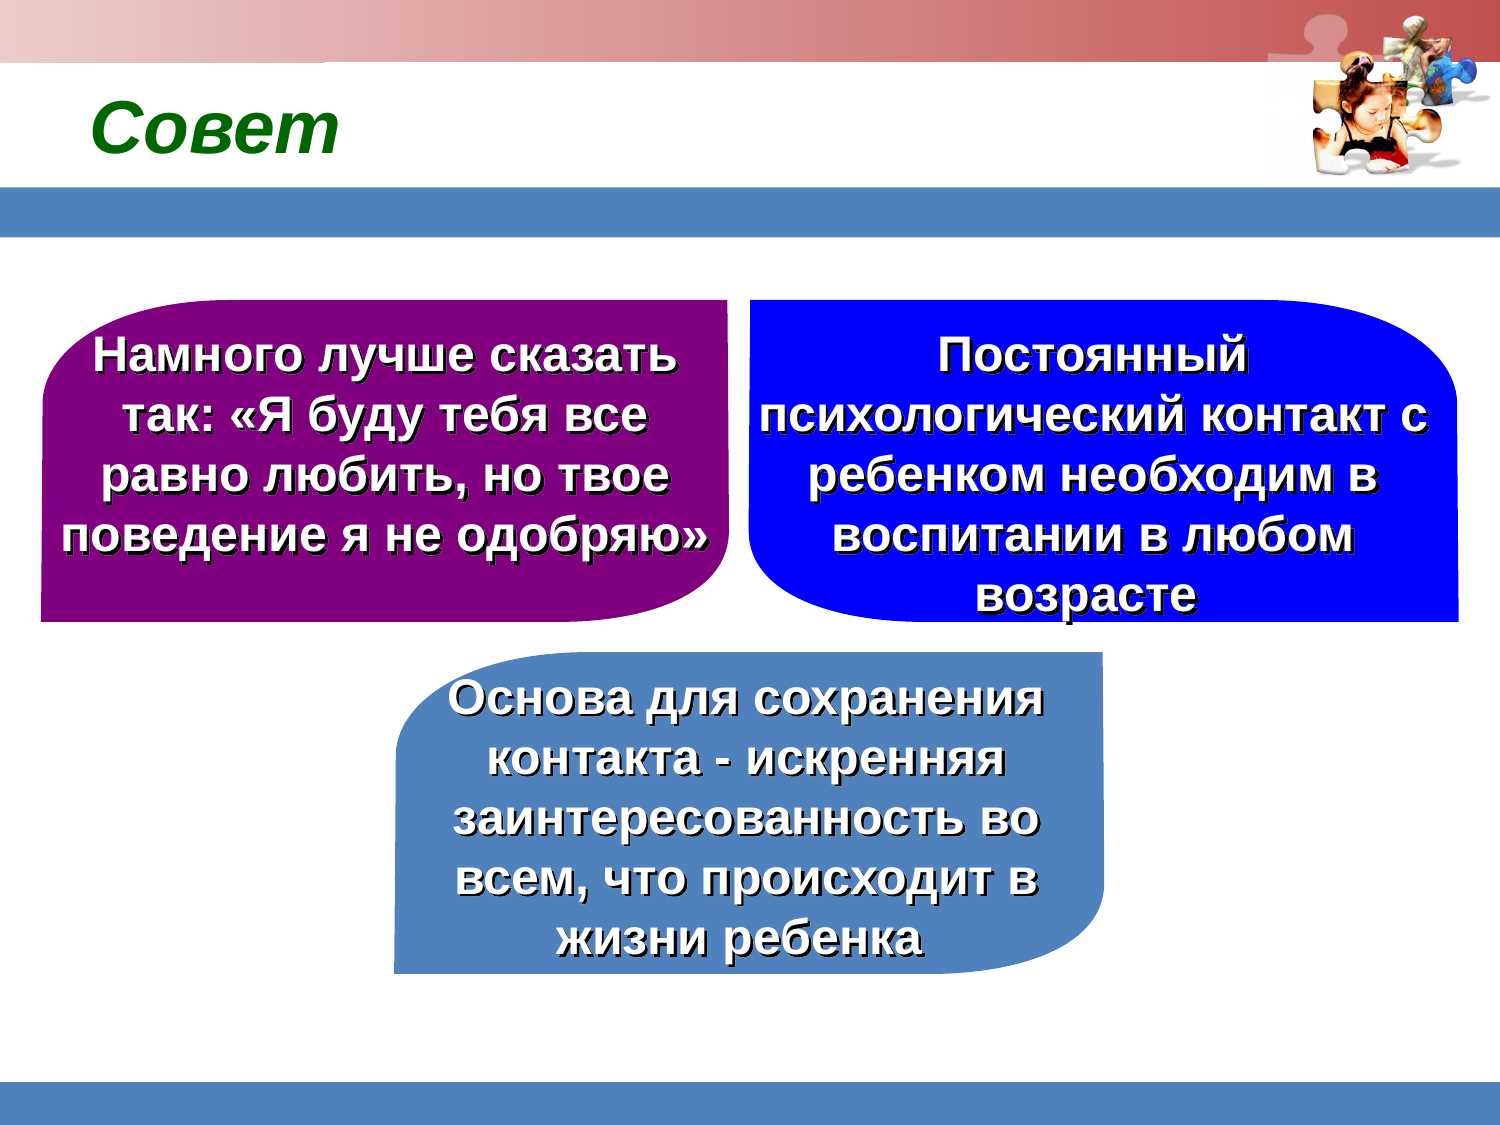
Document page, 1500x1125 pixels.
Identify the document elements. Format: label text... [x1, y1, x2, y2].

picture [1265, 12, 1493, 185]
text_box Постоянный психологический контакт с ребенком необходим в воспитании в любом возрасте [738, 314, 1449, 629]
text_box Намного лучше сказать так: «Я буду тебя все равно любить, но твое поведение я не одобряю» [41, 314, 730, 569]
text_box [526, 652, 1105, 904]
text_box [1451, 377, 1459, 622]
text_box [750, 299, 1366, 314]
text_box [131, 299, 728, 314]
text_box [40, 569, 715, 622]
text_box Совет [75, 62, 1425, 185]
text_box [0, 1082, 1500, 1125]
text_box Основа для сохранения контакта - искренняя заинтересованность во всем, что происходит в жизни ребенка [394, 657, 1099, 972]
